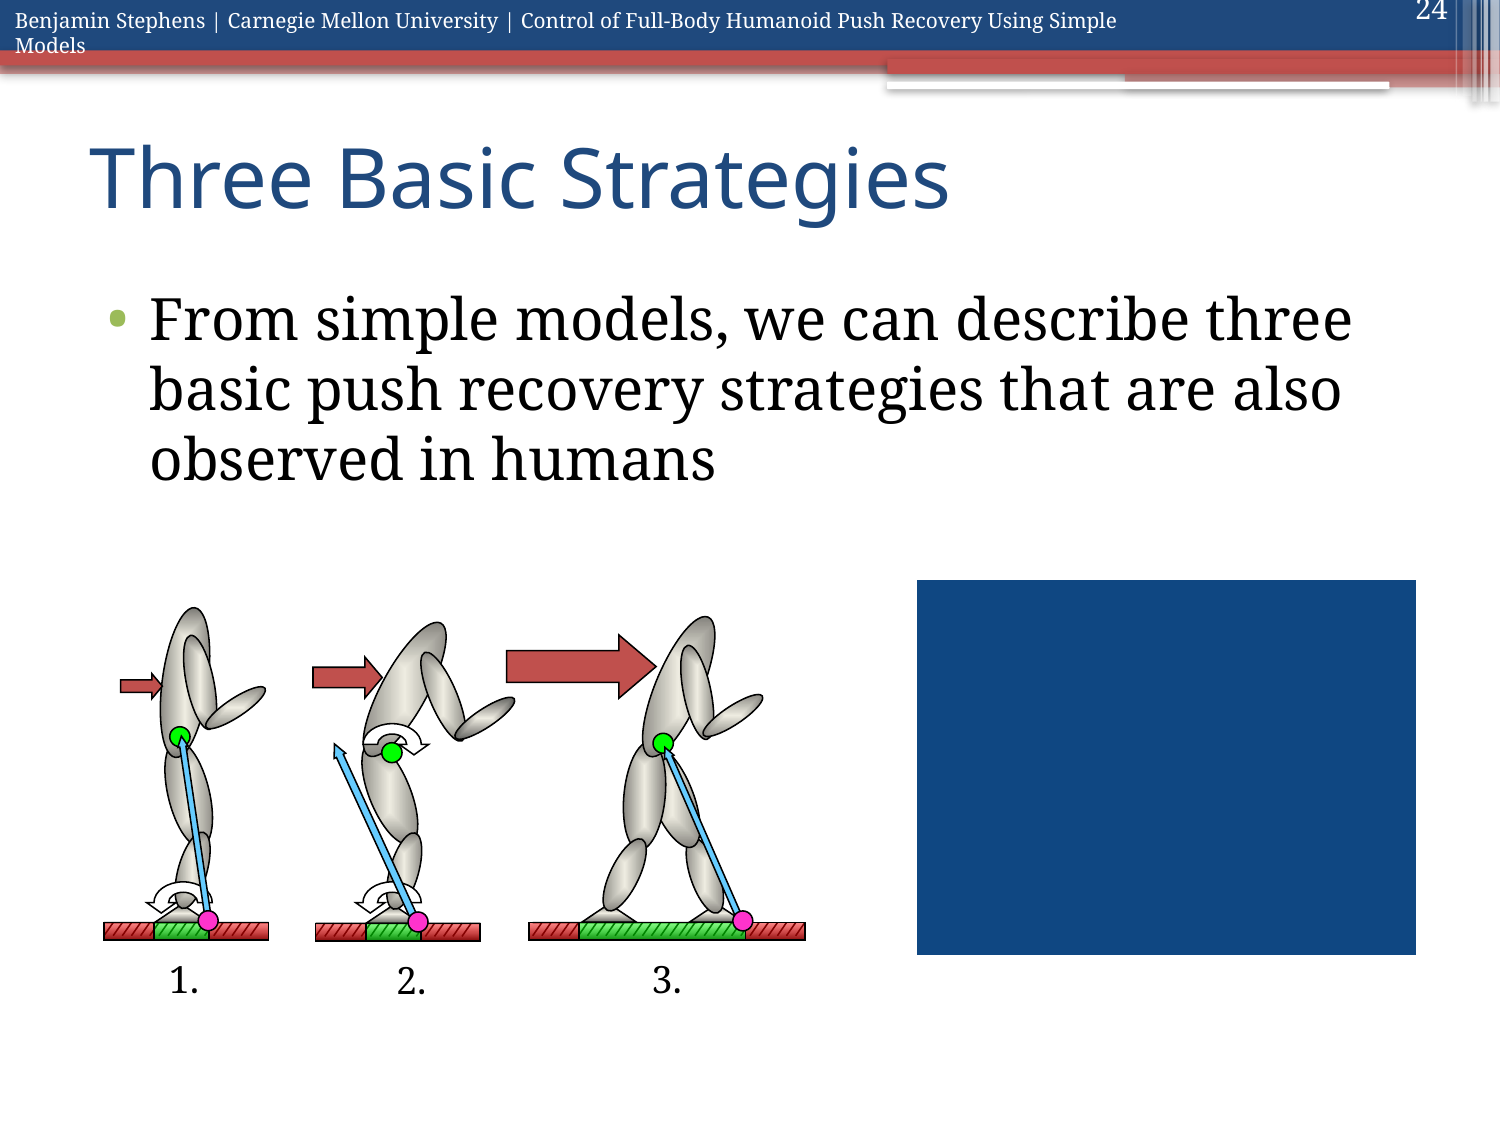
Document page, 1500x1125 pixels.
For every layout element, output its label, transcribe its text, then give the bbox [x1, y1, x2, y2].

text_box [103, 606, 806, 1026]
slide_number 24 [1374, 0, 1463, 38]
title Three Basic Strategies [75, 87, 1425, 263]
list From simple models, we can describe three basic push recovery strategies that are also observed in humans [75, 275, 1425, 1079]
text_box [916, 579, 1417, 956]
